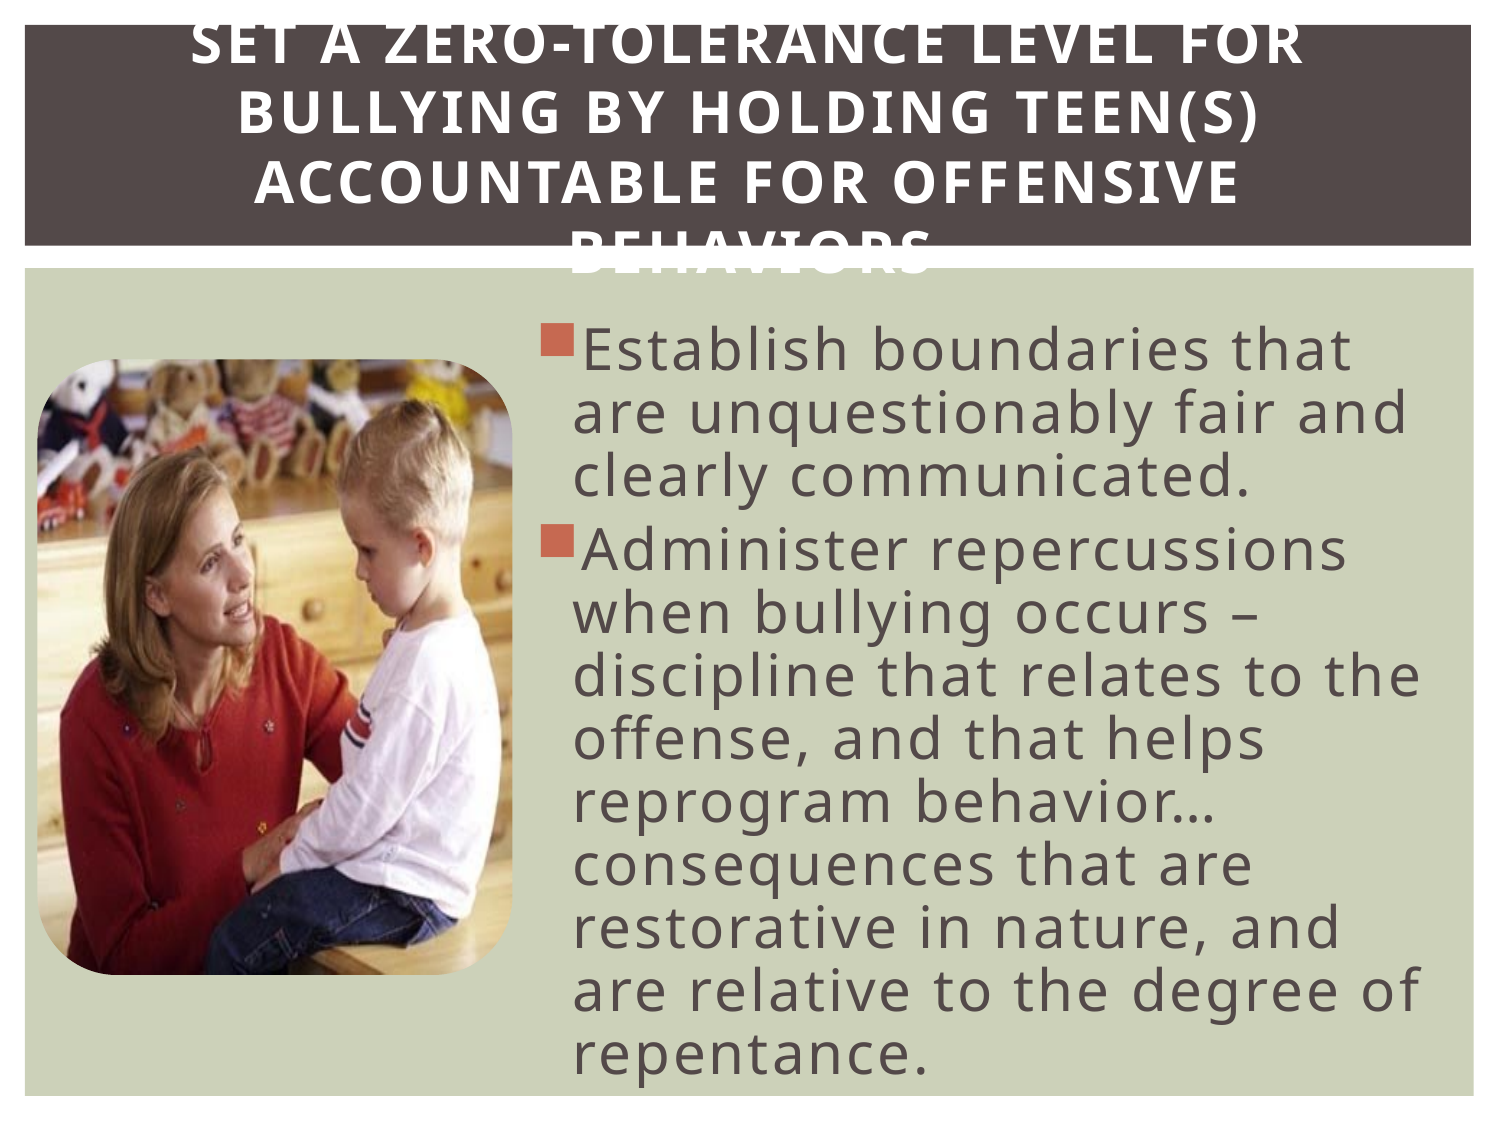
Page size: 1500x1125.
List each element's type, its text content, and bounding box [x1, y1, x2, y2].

picture [37, 359, 513, 976]
list Establish boundaries that are unquestionably fair and clearly communicated. Administer repercussions when bullying occurs – discipline that relates to the offense, and that helps reprogram behavior… consequences that are restorative in nature, and are relative to the degree of repentance. [512, 312, 1463, 1036]
title Set a zero-tolerance level for bullying by holding teen(s) accountable for offensive behaviors [62, 58, 1438, 232]
